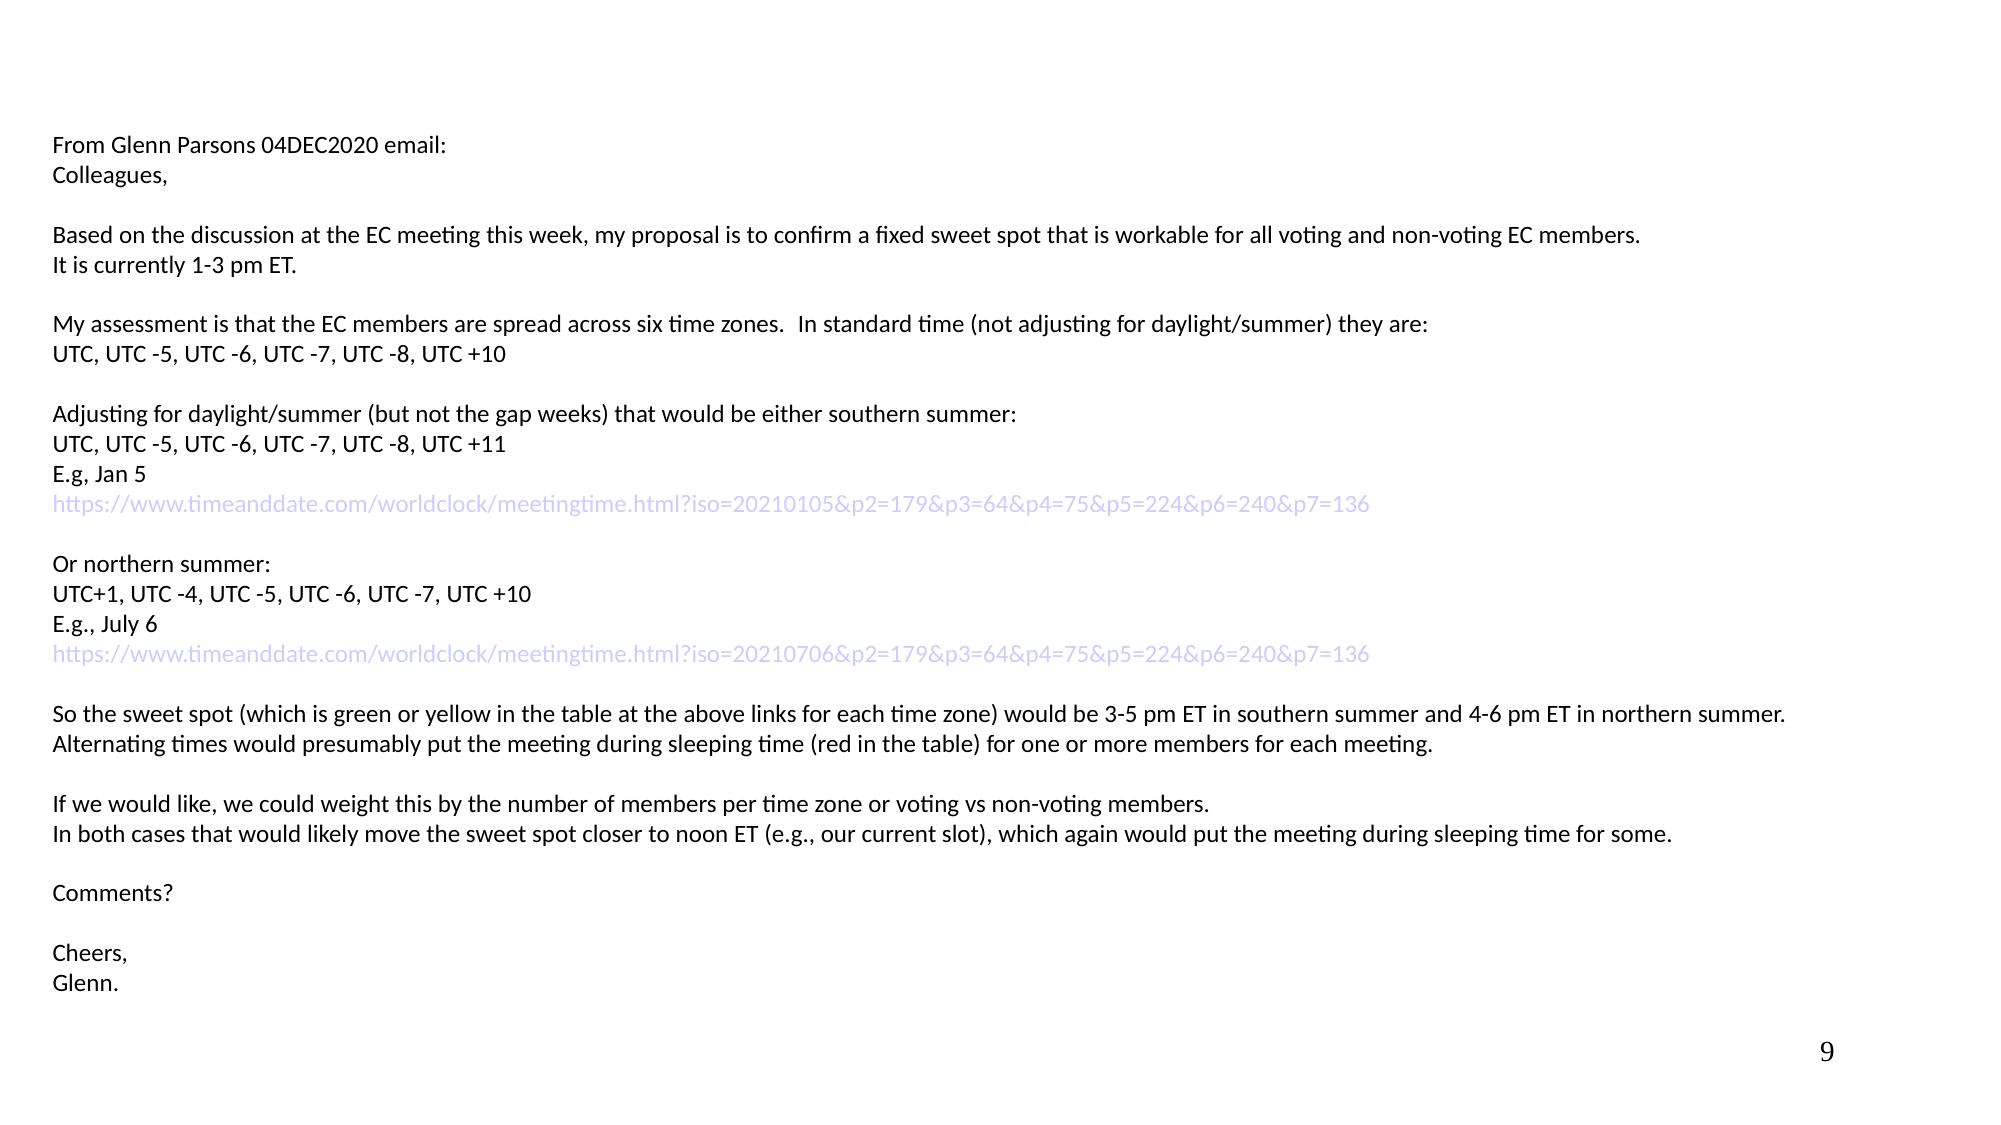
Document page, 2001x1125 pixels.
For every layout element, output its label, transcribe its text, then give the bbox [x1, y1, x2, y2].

list From Glenn Parsons 04DEC2020 email: Colleagues, Based on the discussion at the EC meeting this week, my proposal is to confirm a fixed sweet spot that is workable for all voting and non-voting EC members. It is currently 1-3 pm ET. My assessment is that the EC members are spread across six time zones. In standard time (not adjusting for daylight/summer) they are: UTC, UTC -5, UTC -6, UTC -7, UTC -8, UTC +10 Adjusting for daylight/summer (but not the gap weeks) that would be either southern summer: UTC, UTC -5, UTC -6, UTC -7, UTC -8, UTC +11 E.g, Jan 5 https://www.timeanddate.com/worldclock/meetingtime.html?iso=20210105&p2=179&p3=64&p4=75&p5=224&p6=240&p7=136 Or northern summer: UTC+1, UTC -4, UTC -5, UTC -6, UTC -7, UTC +10 E.g., July 6 https://www.timeanddate.com/worldclock/meetingtime.html?iso=20210706&p2=179&p3=64&p4=75&p5=224&p6=240&p7=136 So the sweet spot (which is green or yellow in the table at the above links for each time zone) would be 3-5 pm ET in southern summer and 4-6 pm ET in northern summer. Alternating times would presumably put the meeting during sleeping time (red in the table) for one or more members for each meeting. If we would like, we could weight this by the number of members per time zone or voting vs non-voting members. In both cases that would likely move the sweet spot closer to noon ET (e.g., our current slot), which again would put the meeting during sleeping time for some. Comments? Cheers, Glenn. [37, 120, 1835, 1005]
slide_number 9 [1433, 1024, 1851, 1101]
